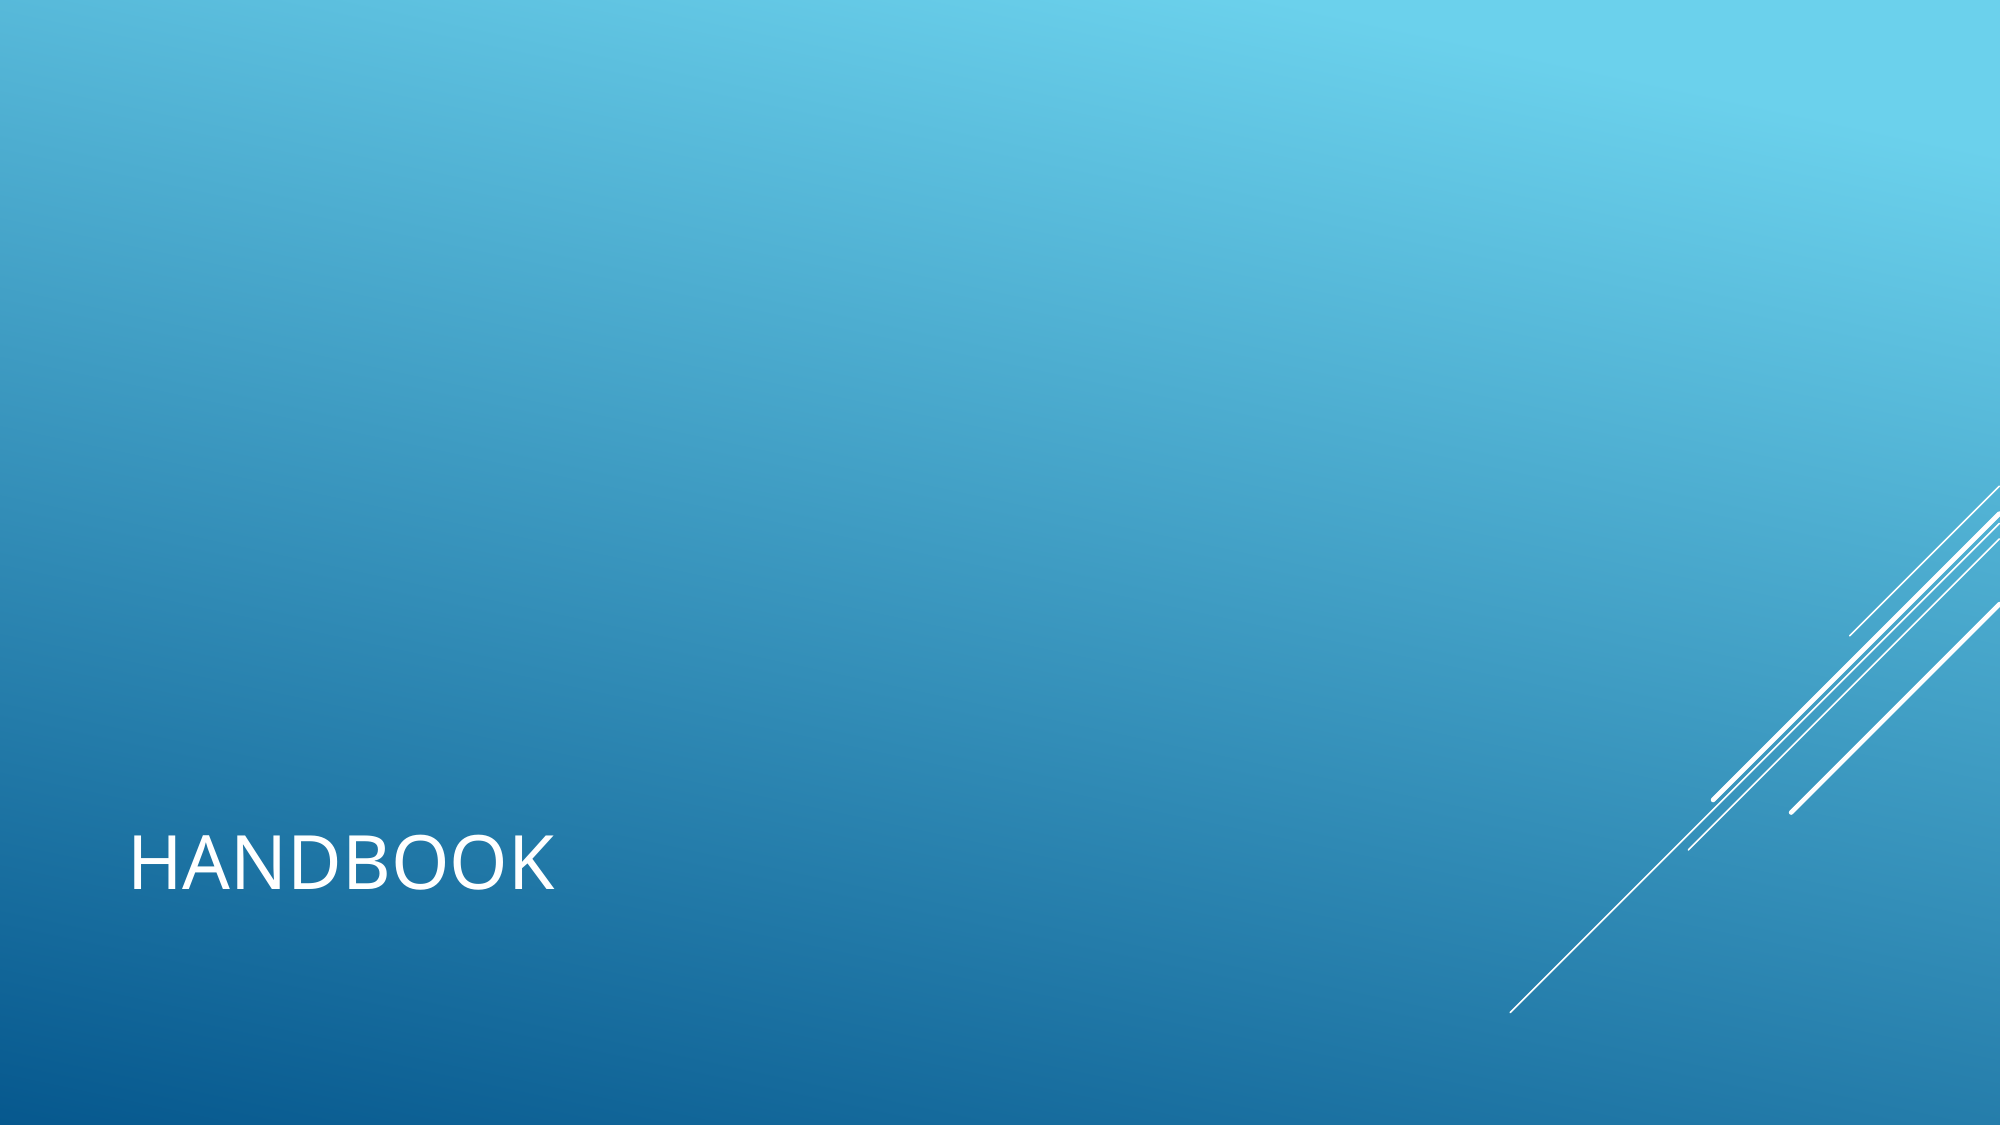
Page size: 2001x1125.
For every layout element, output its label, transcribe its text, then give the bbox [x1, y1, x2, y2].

title Handbook [112, 736, 1513, 984]
